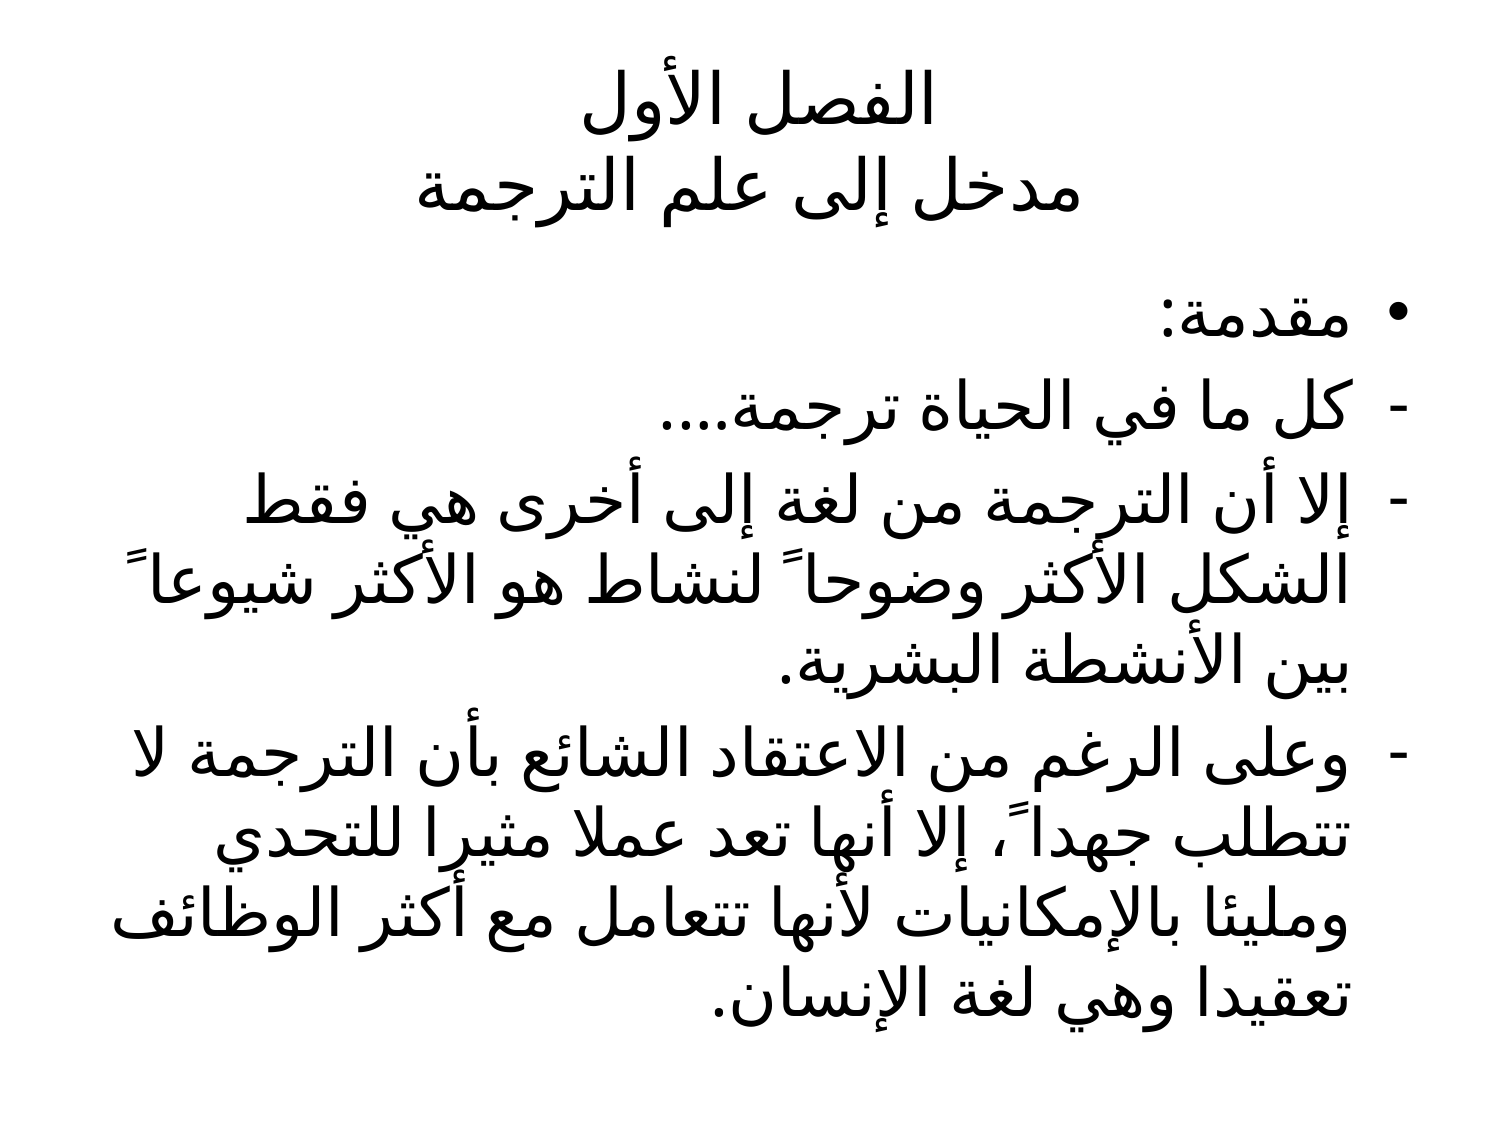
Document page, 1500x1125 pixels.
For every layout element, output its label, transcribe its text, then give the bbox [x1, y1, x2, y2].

list مقدمة: كل ما في الحياة ترجمة…. إلا أن الترجمة من لغة إلى أخرى هي فقط الشكل الأكثر وضوحا ً لنشاط هو الأكثر شيوعا ً بين الأنشطة البشرية. وعلى الرغم من الاعتقاد الشائع بأن الترجمة لا تتطلب جهدا ً، إلا أنها تعد عملا مثيرا للتحدي ومليئا بالإمكانيات لأنها تتعامل مع أكثر الوظائف تعقيدا وهي لغة الإنسان. [75, 262, 1425, 1005]
title الفصل الأول مدخل إلى علم الترجمة [75, 45, 1425, 233]
